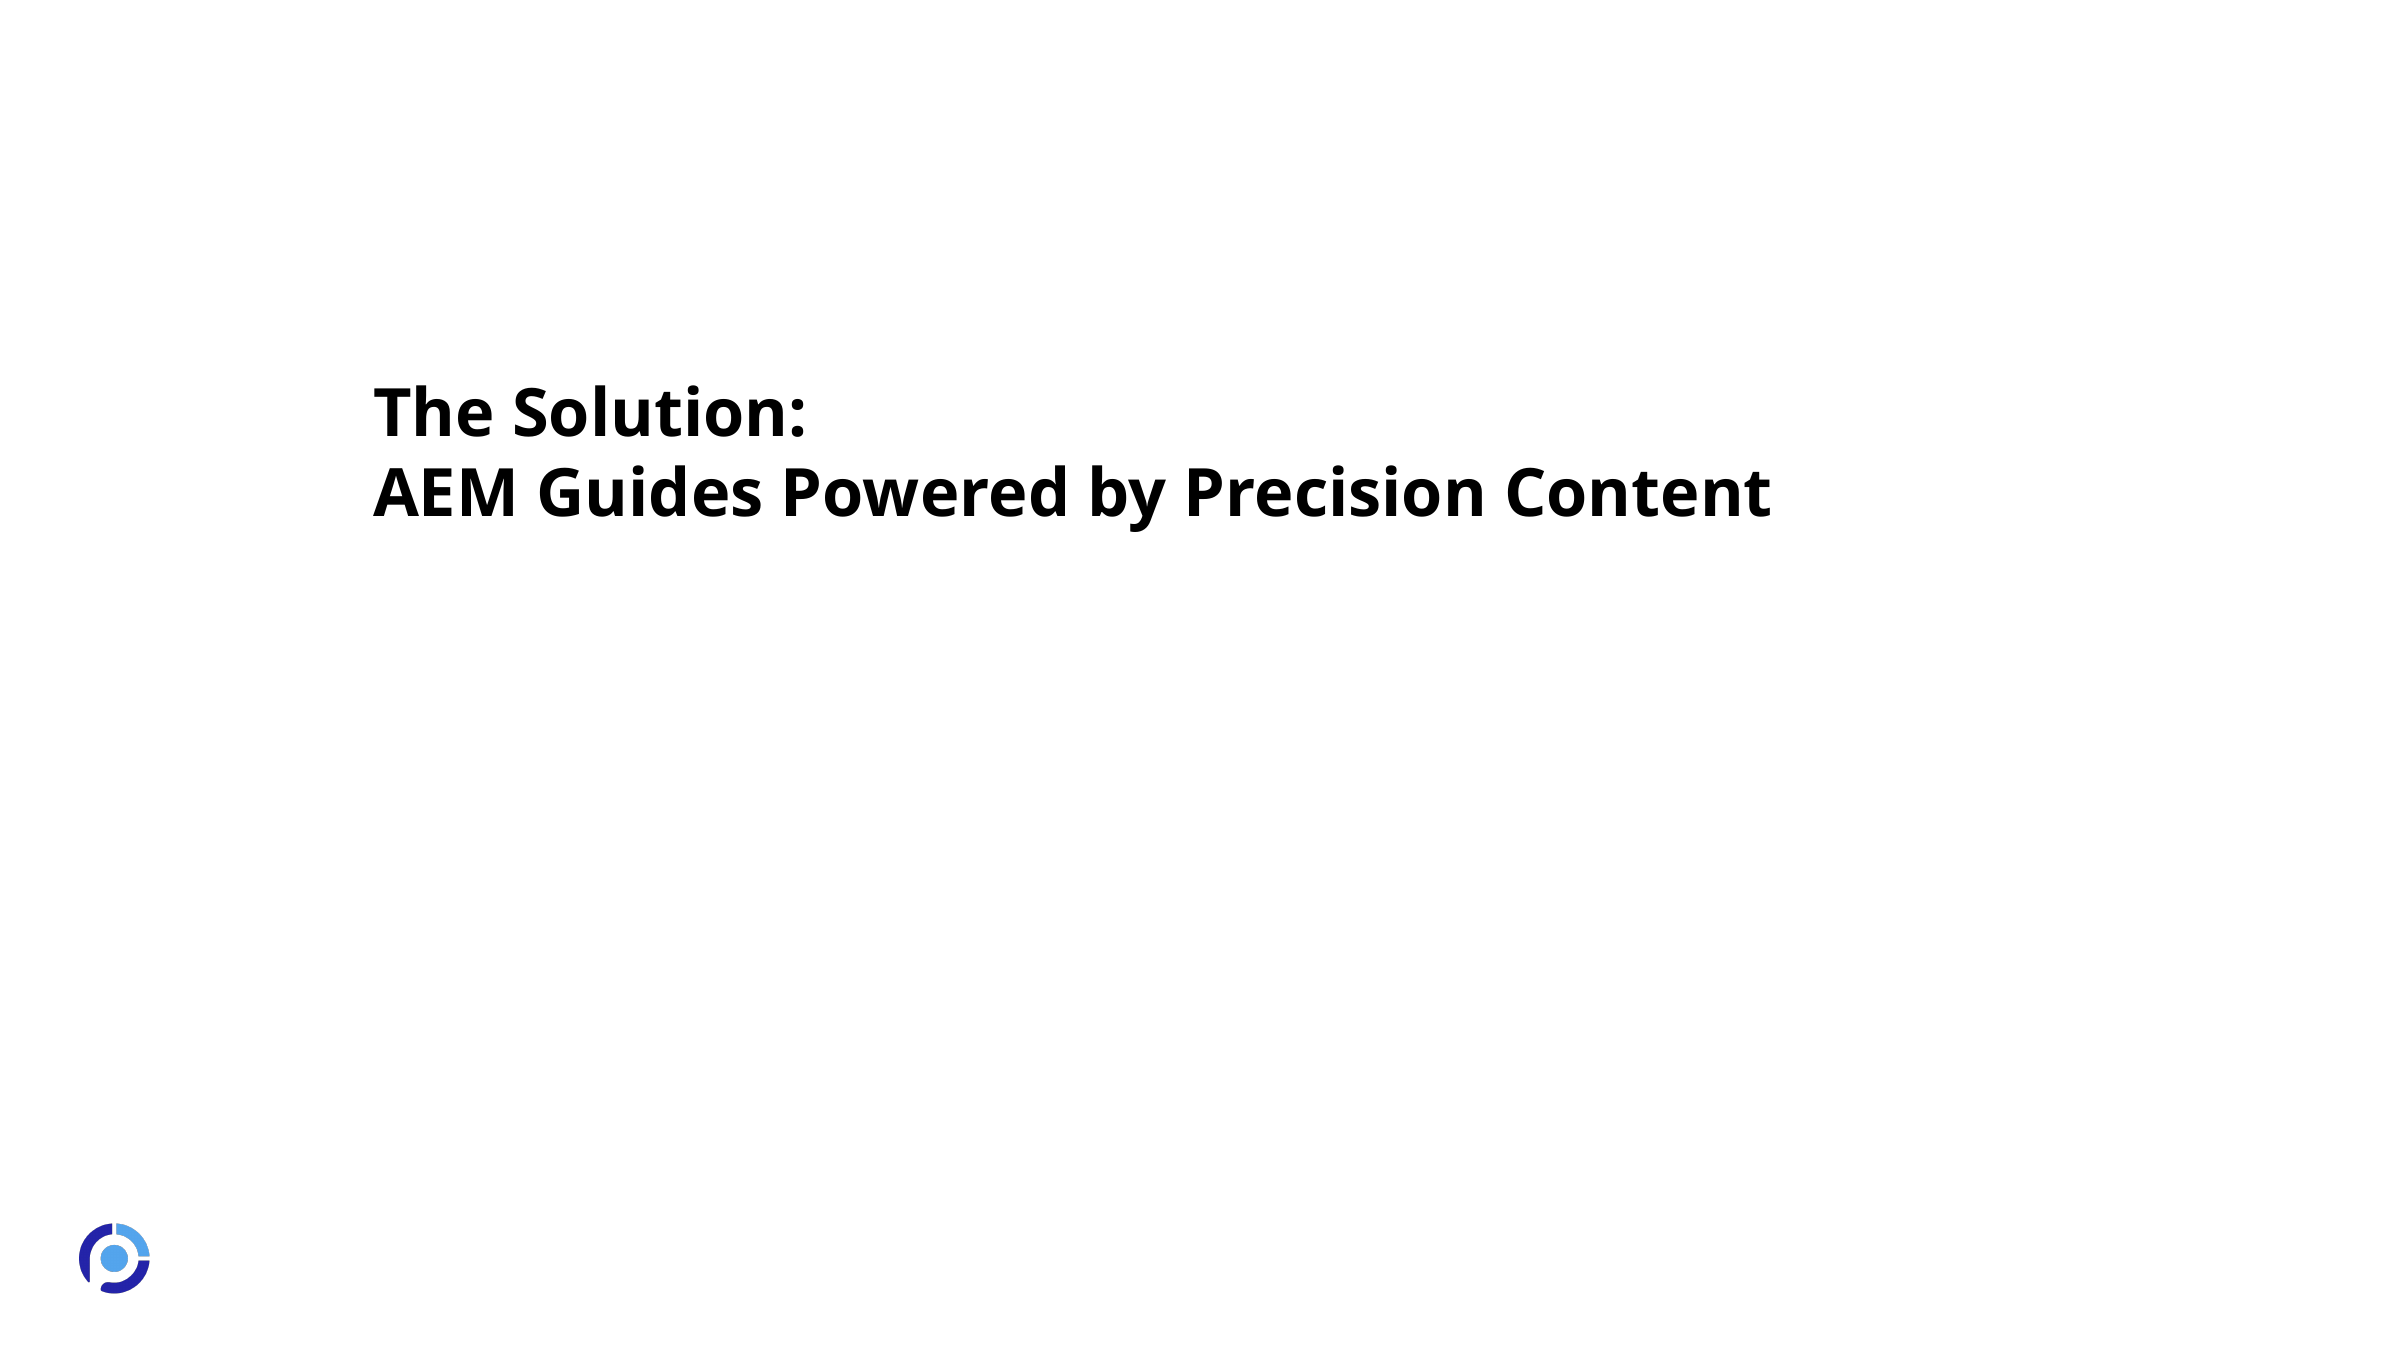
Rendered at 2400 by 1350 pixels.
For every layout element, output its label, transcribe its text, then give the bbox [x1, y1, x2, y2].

picture [78, 1219, 155, 1299]
text_box The Solution: AEM Guides Powered by Precision Content [358, 362, 1955, 538]
